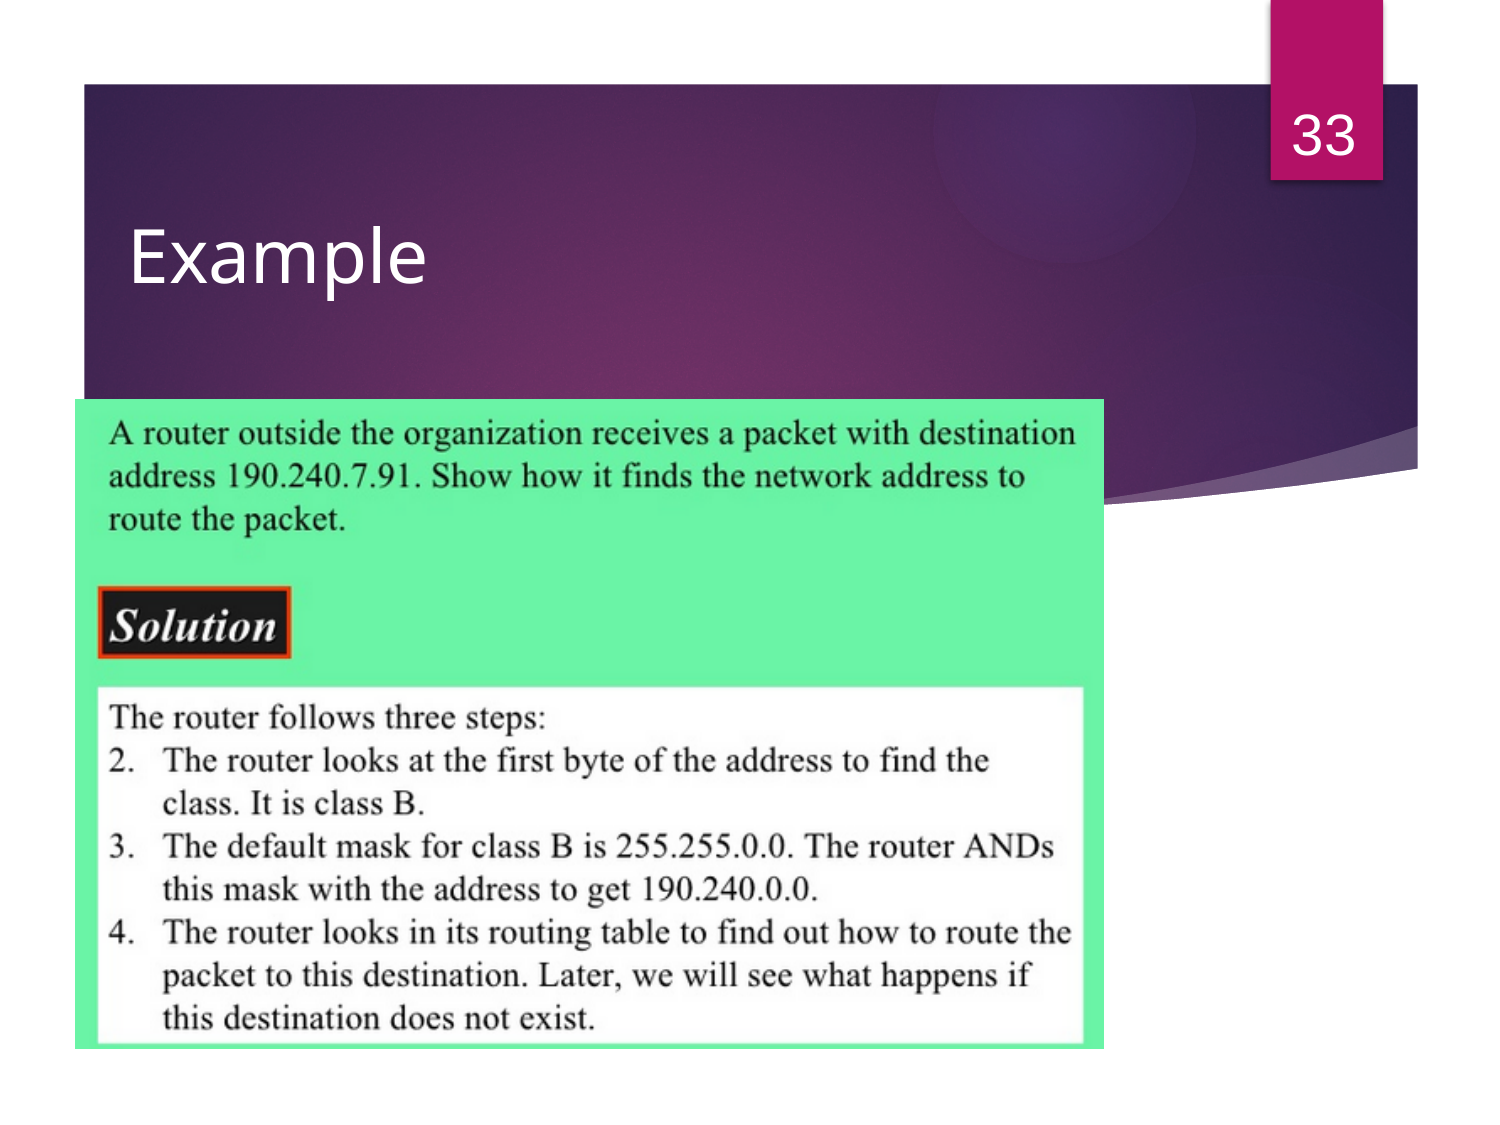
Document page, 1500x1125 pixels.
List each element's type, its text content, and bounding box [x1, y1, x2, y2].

picture [74, 399, 1105, 1049]
slide_number 33 [1259, 48, 1390, 175]
title Example [112, 115, 1260, 393]
